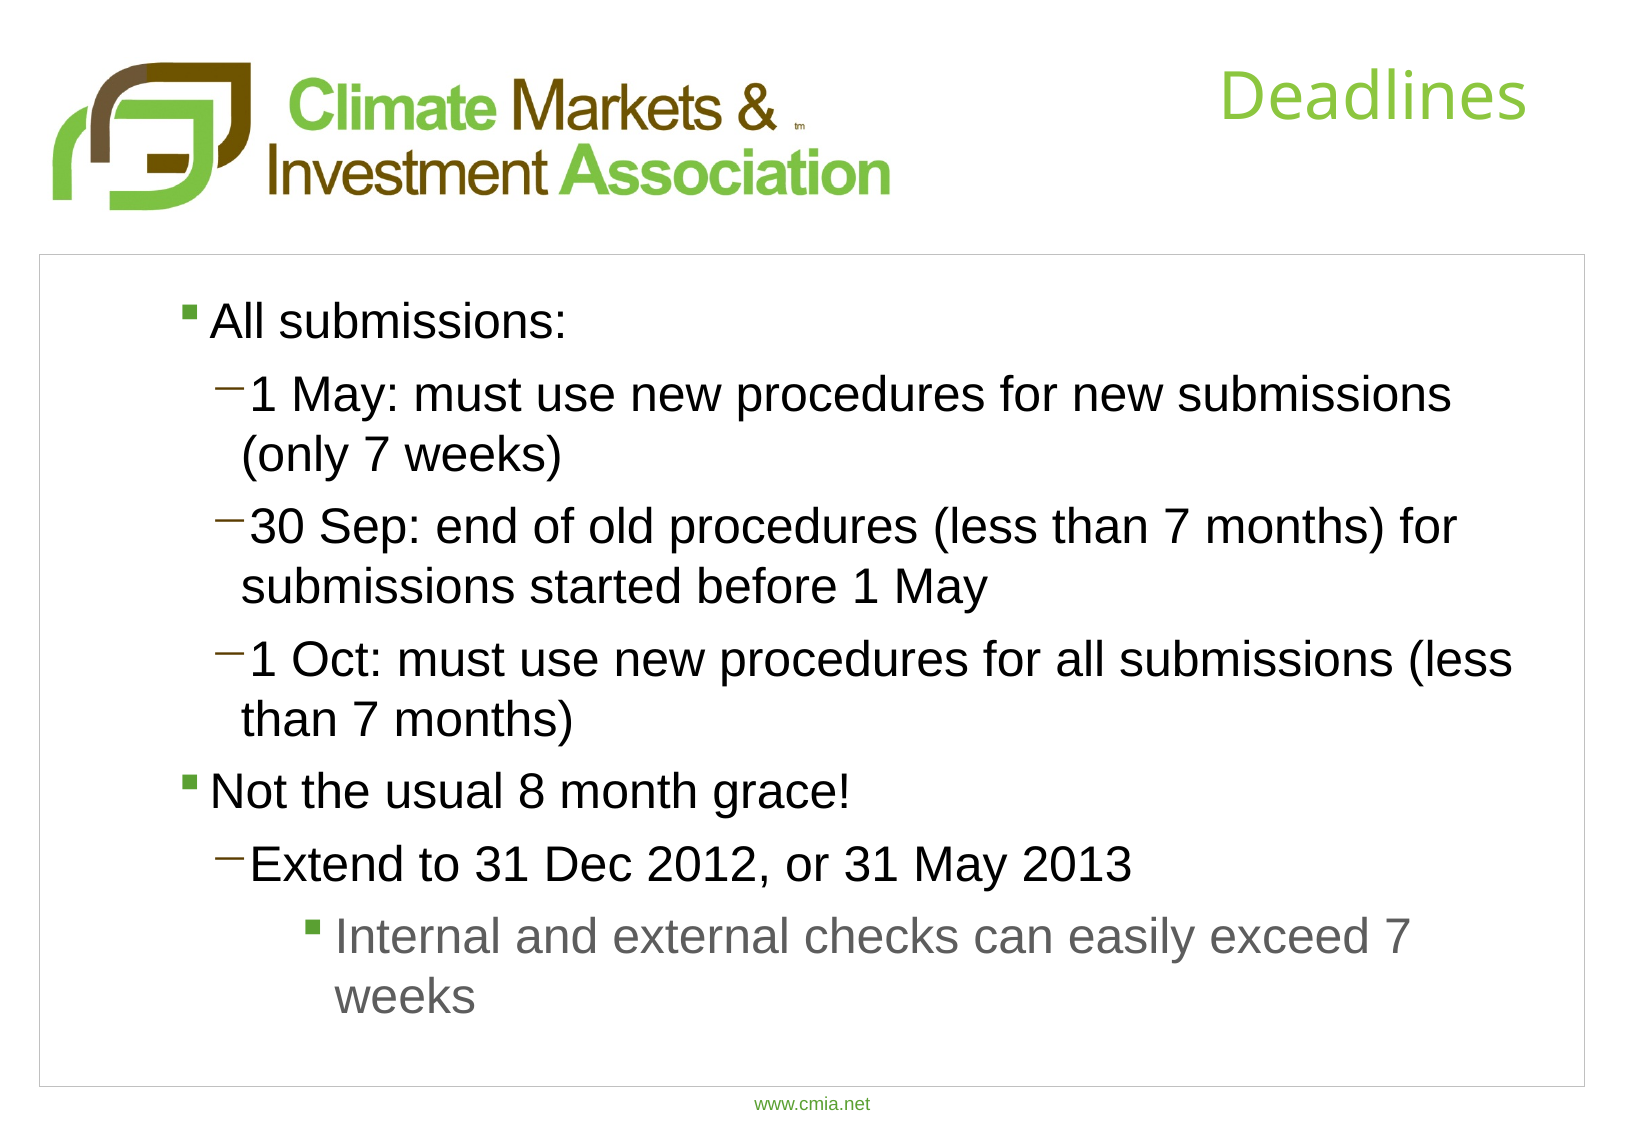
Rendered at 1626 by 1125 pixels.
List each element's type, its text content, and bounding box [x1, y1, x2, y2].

picture [47, 57, 81, 218]
title Deadlines [81, 45, 1544, 233]
list All submissions: 1 May: must use new procedures for new submissions (only 7 weeks) 30 Sep: end of old procedures (less than 7 months) for submissions started before 1 May 1 Oct: must use new procedures for all submissions (less than 7 months) Not the usual 8 month grace! Extend to 31 Dec 2012, or 31 May 2013 Internal and external checks can easily exceed 7 weeks [163, 281, 1550, 1053]
